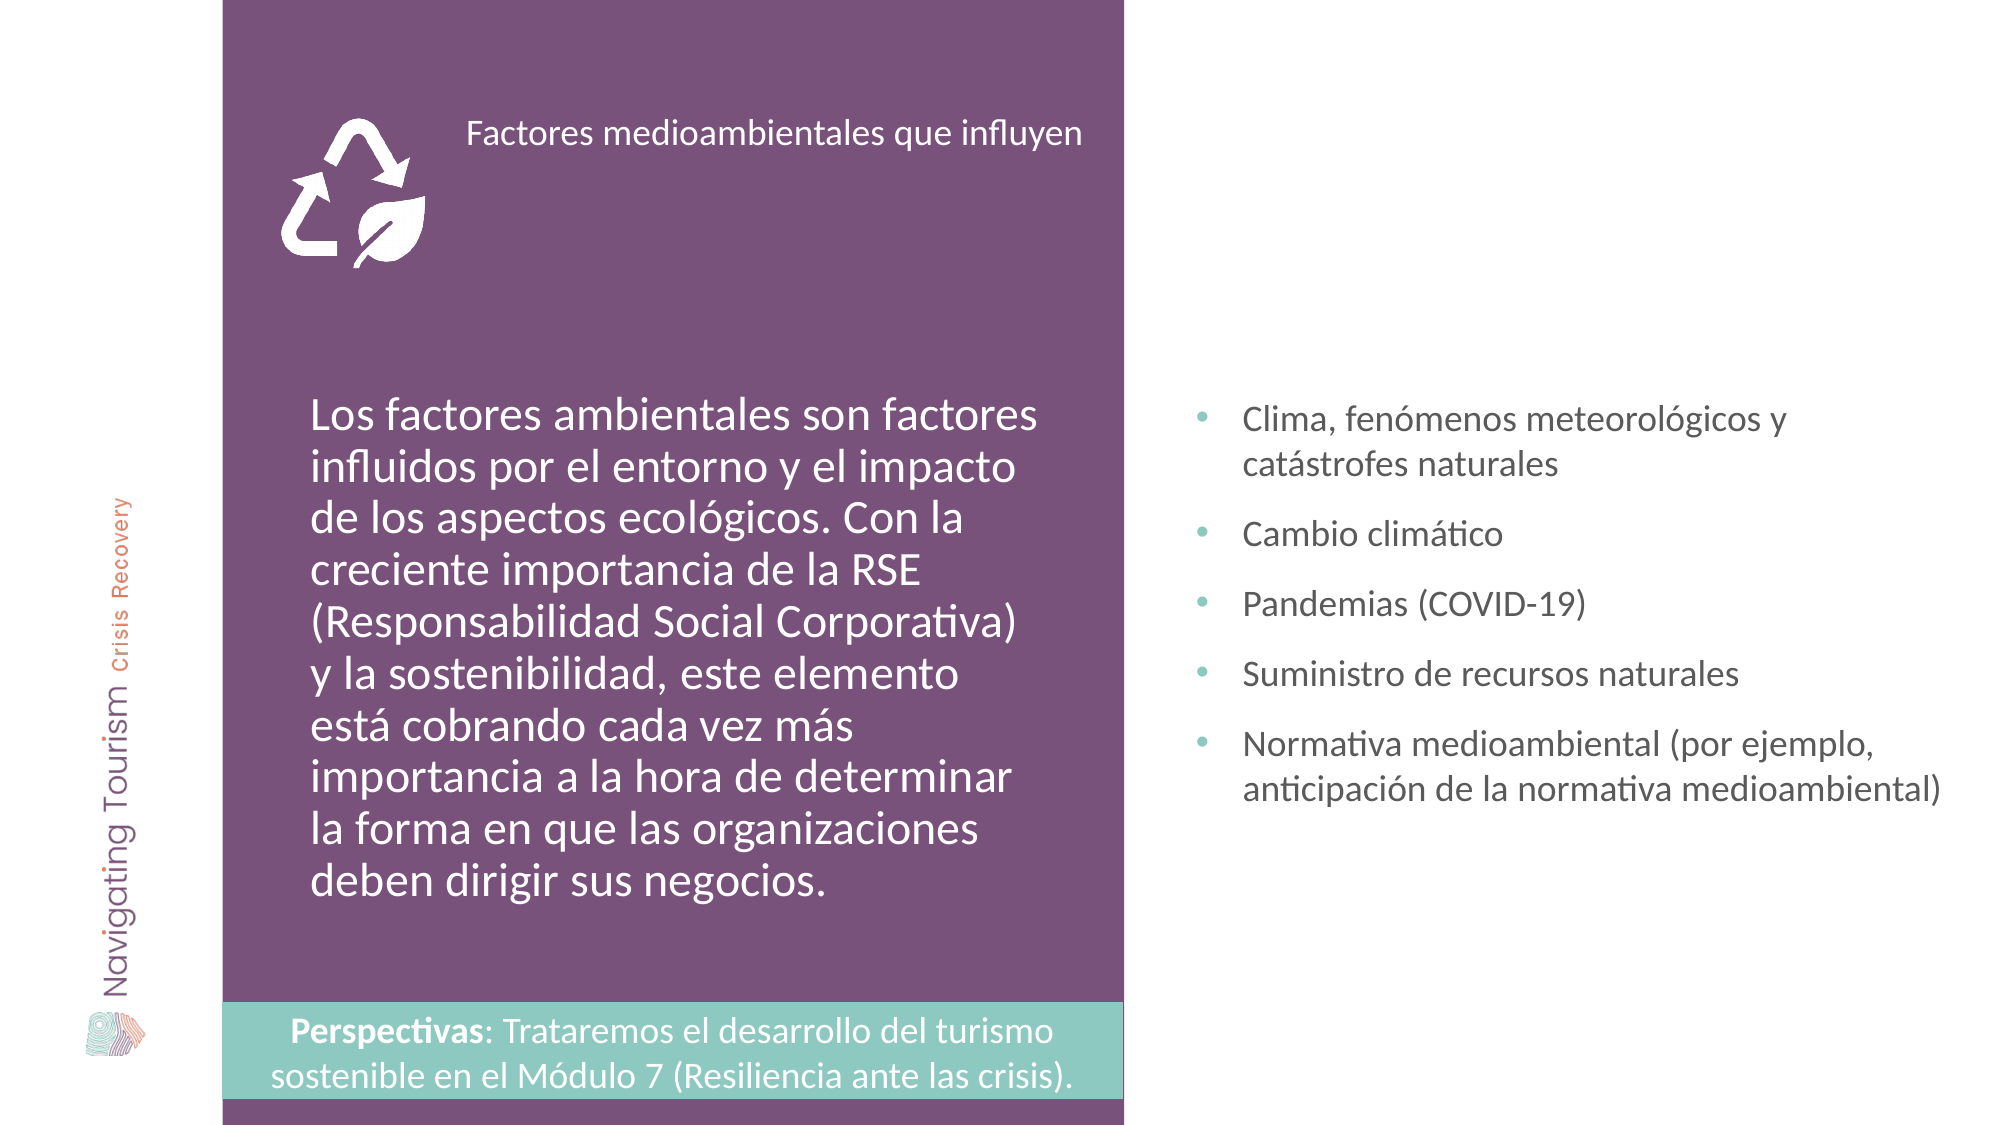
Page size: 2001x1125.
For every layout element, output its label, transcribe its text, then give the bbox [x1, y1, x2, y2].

list Los factores ambientales son factores influidos por el entorno y el impacto de los aspectos ecológicos. Con la creciente importancia de la RSE (Responsabilidad Social Corporativa) y la sostenibilidad, este elemento está cobrando cada vez más importancia a la hora de determinar la forma en que las organizaciones deben dirigir sus negocios. [295, 381, 1054, 1002]
picture [87, 497, 142, 1004]
text_box Perspectivas: Trataremos el desarrollo del turismo sostenible en el Módulo 7 (Resiliencia ante las crisis). [222, 1002, 1122, 1099]
picture [265, 103, 443, 282]
picture [80, 1006, 148, 1055]
list Factores medioambientales que influyen [451, 105, 1100, 201]
text_box Clima, fenómenos meteorológicos y catástrofes naturales Cambio climático Pandemias (COVID-19) Suministro de recursos naturales Normativa medioambiental (por ejemplo, anticipación de la normativa medioambiental) [1180, 316, 1968, 817]
